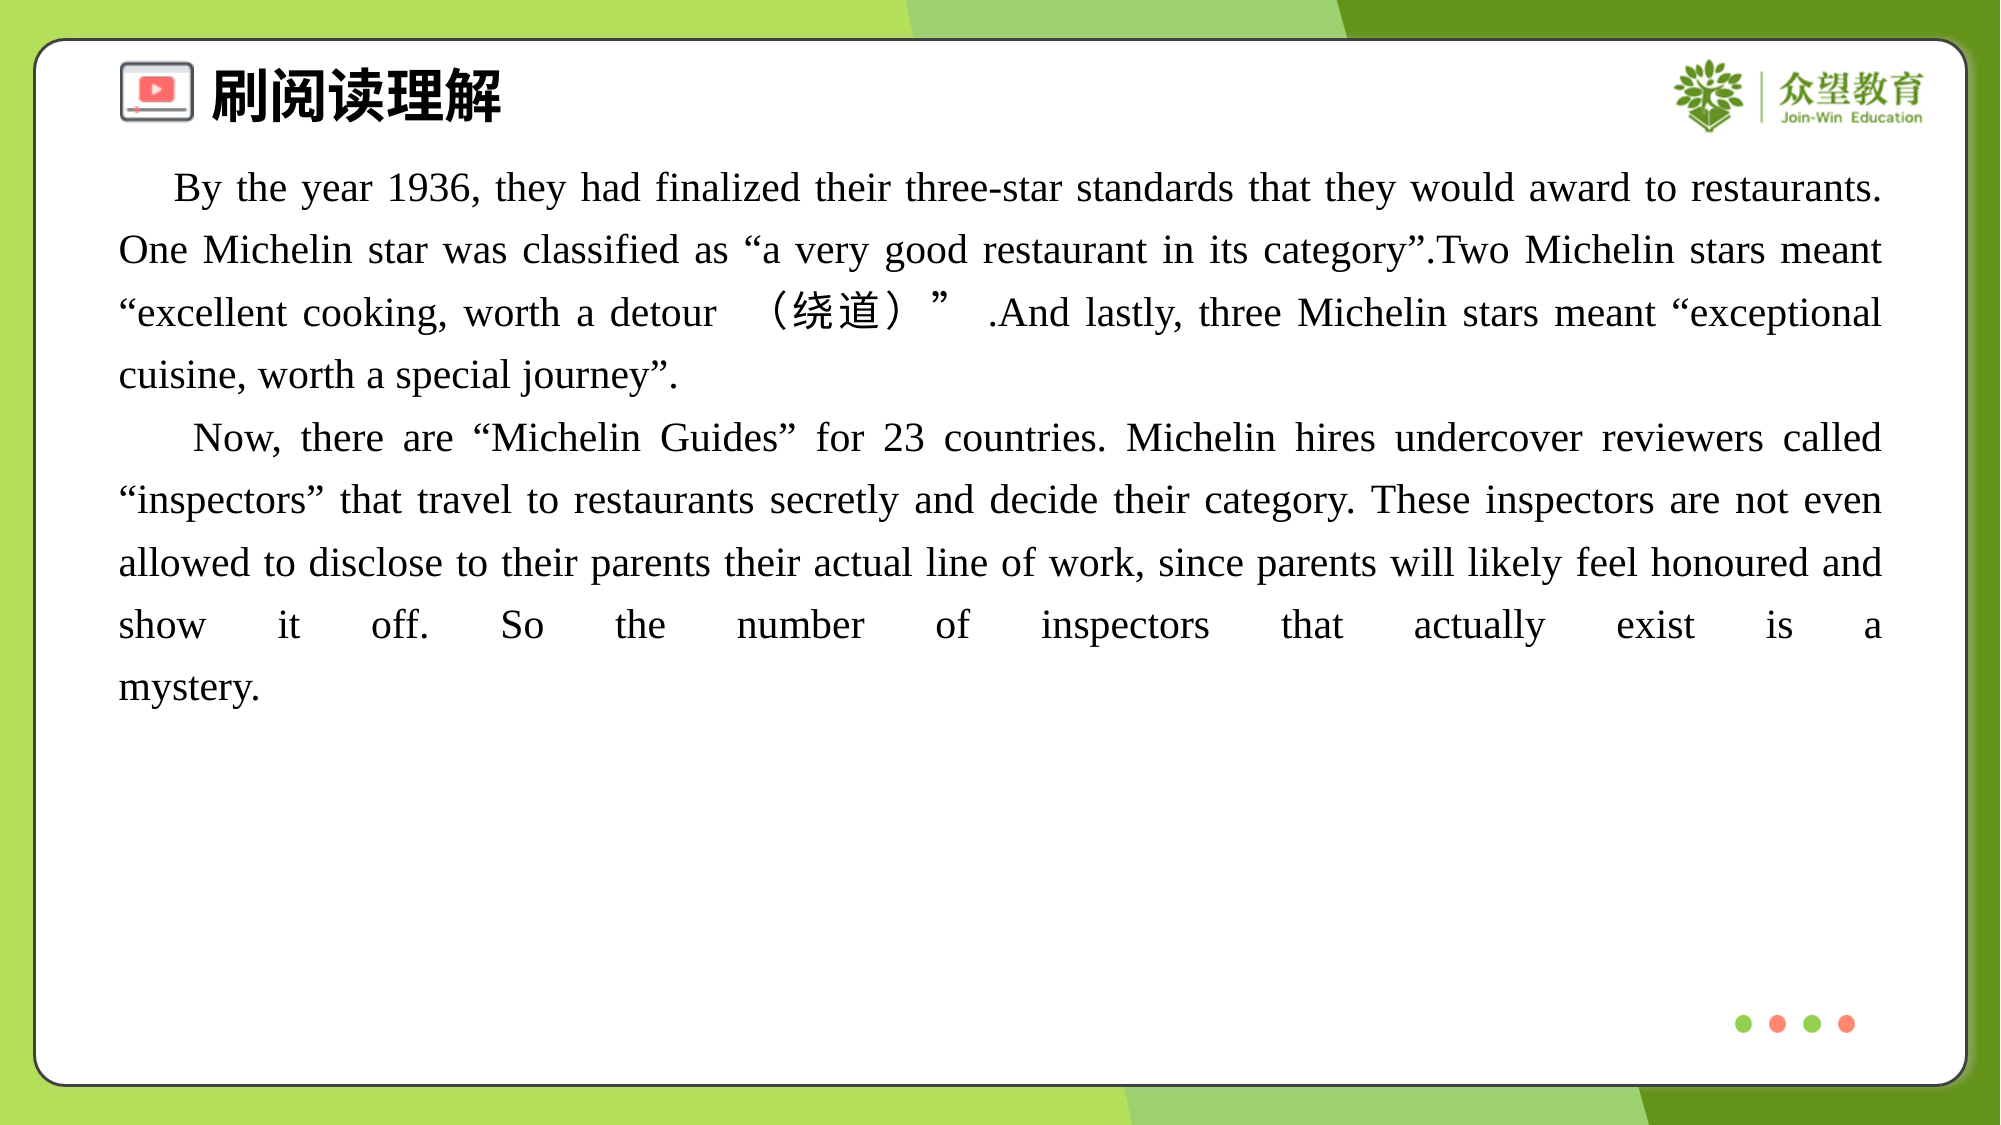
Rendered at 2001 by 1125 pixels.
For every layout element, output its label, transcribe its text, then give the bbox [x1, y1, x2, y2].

picture [0, 0, 2000, 1125]
text_box By the year 1936, they had finalized their three-star standards that they would award to restaurants. One Michelin star was classified as “a very good restaurant in its category”.Two Michelin stars meant “excellent cooking, worth a detour （绕道）”.And lastly, three Michelin stars meant “exceptional cuisine, worth a special journey”. Now, there are “Michelin Guides” for 23 countries. Michelin hires undercover reviewers called “inspectors” that travel to restaurants secretly and decide their category. These inspectors are not even allowed to disclose to their parents their actual line of work, since parents will likely feel honoured and show it off. So the number of inspectors that actually exist is a mystery.#1.4 [118, 146, 1883, 704]
